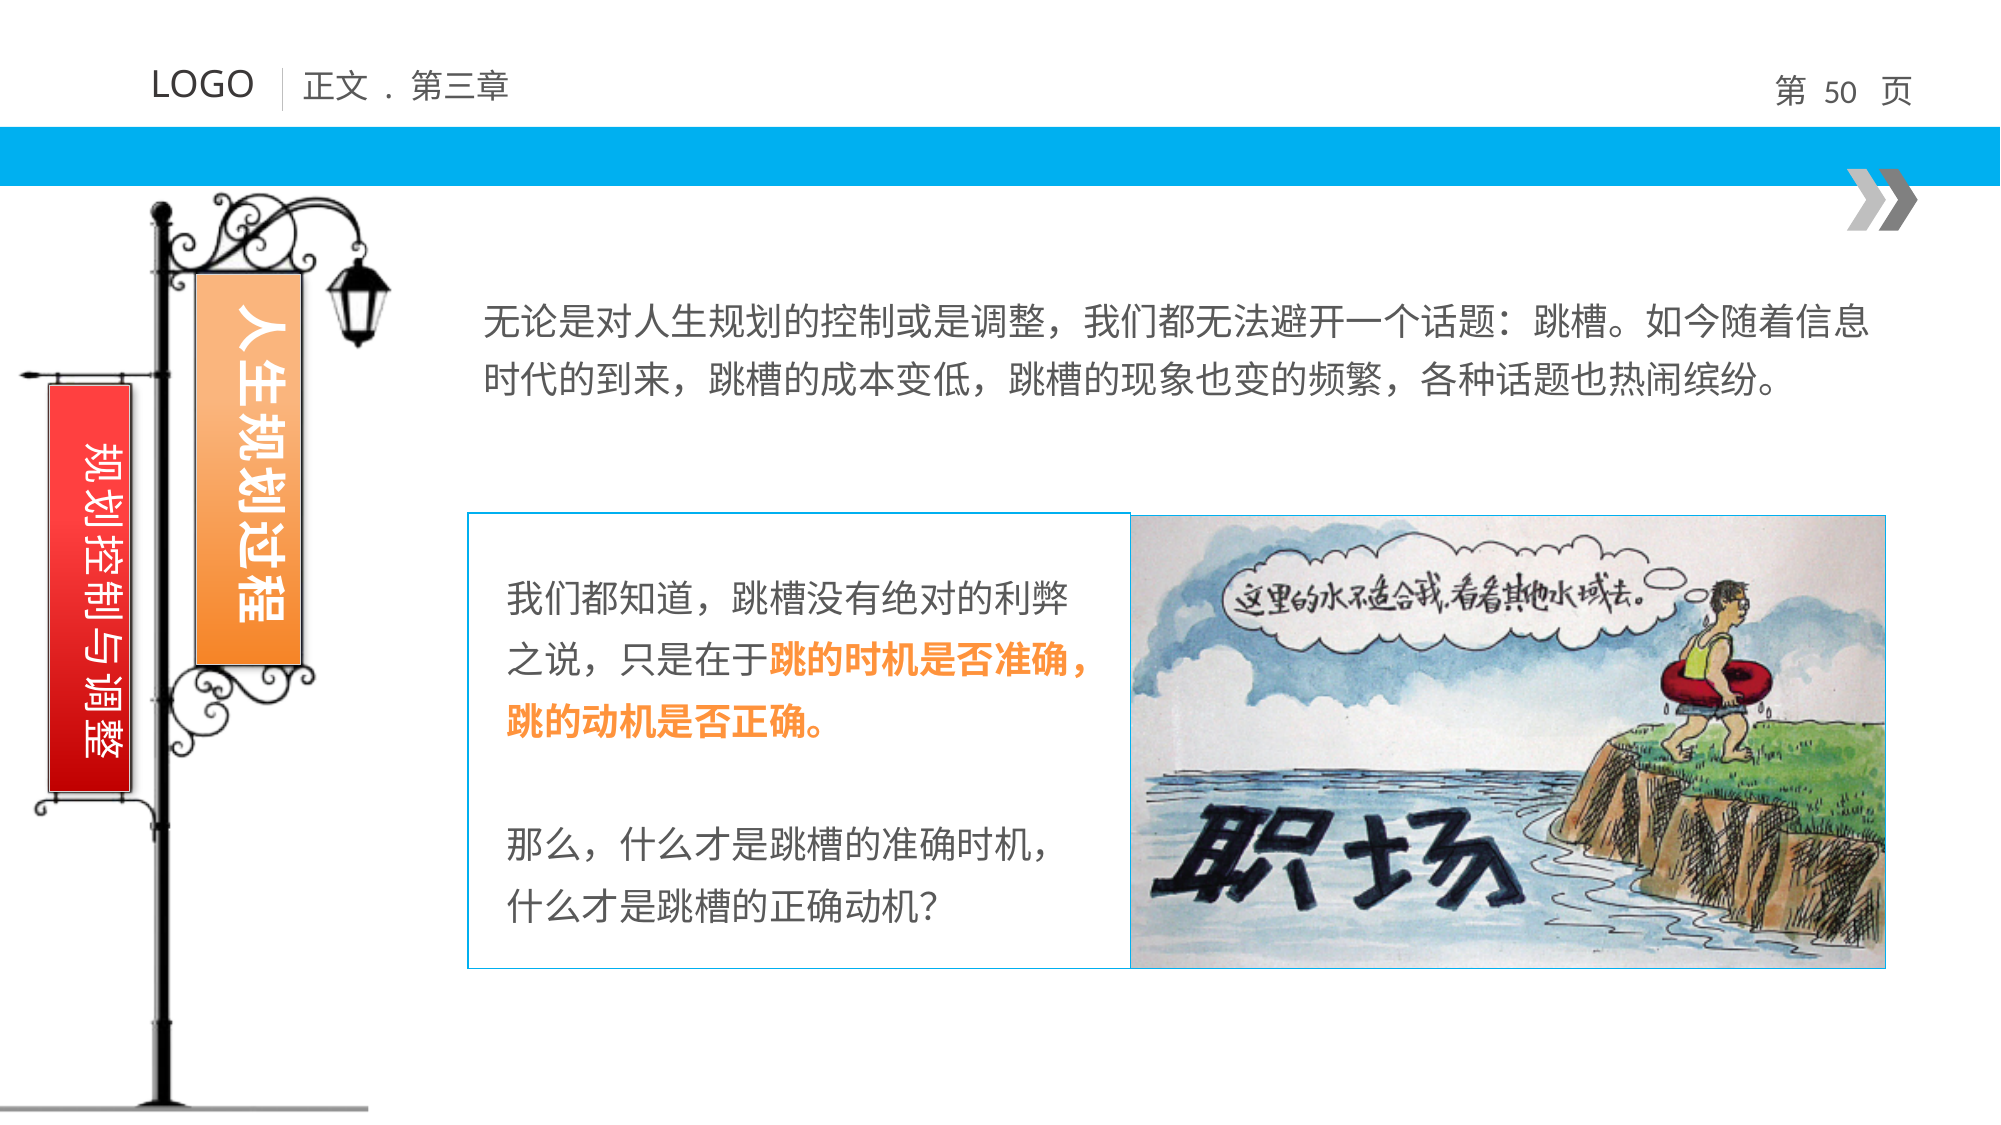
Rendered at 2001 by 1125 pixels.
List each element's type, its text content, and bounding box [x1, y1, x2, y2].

picture [0, 187, 413, 1125]
text_box 无论是对人生规划的控制或是调整，我们都无法避开一个话题：跳槽。如今随着信息时代的到来，跳槽的成本变低，跳槽的现象也变的频繁，各种话题也热闹缤纷。 [468, 276, 1922, 409]
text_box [468, 512, 1886, 969]
text_box 规划控制与调整 [56, 404, 138, 799]
